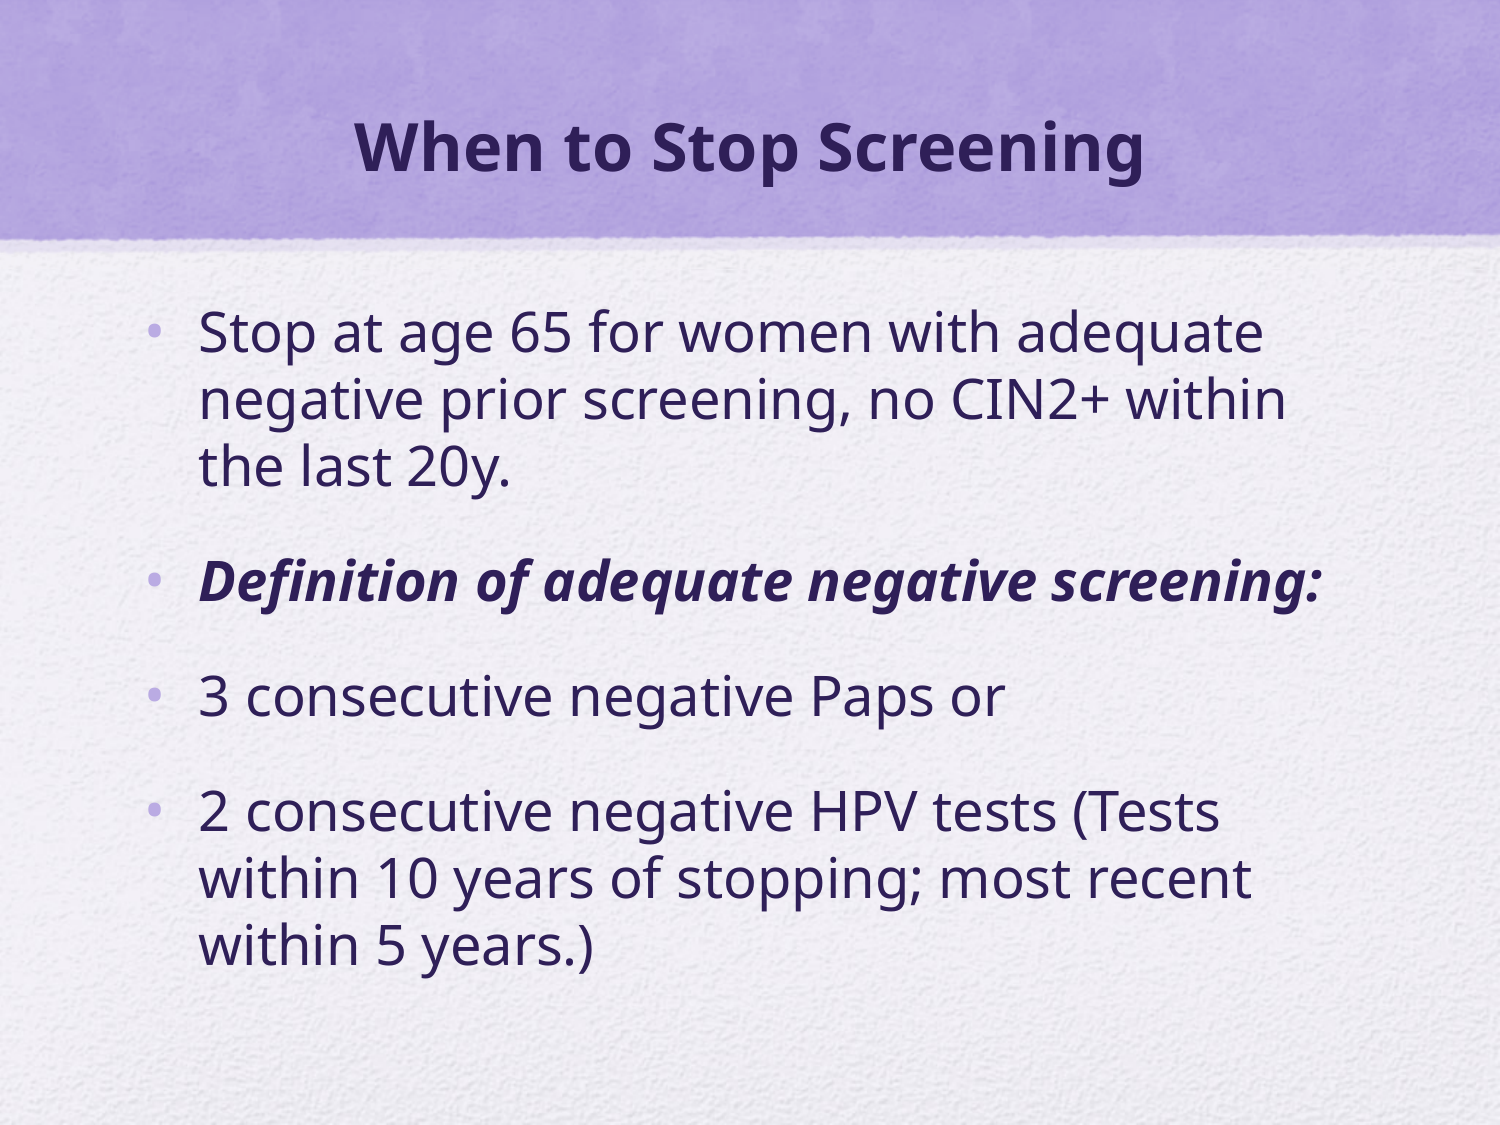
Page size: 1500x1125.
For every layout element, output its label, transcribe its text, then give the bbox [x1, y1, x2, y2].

list Stop at age 65 for women with adequate negative prior screening, no CIN2+ within the last 20y. Definition of adequate negative screening: 3 consecutive negative Paps or 2 consecutive negative HPV tests (Tests within 10 years of stopping; most recent within 5 years.) [129, 288, 1372, 993]
title When to Stop Screening [129, 6, 1372, 239]
picture [0, 225, 1500, 1125]
